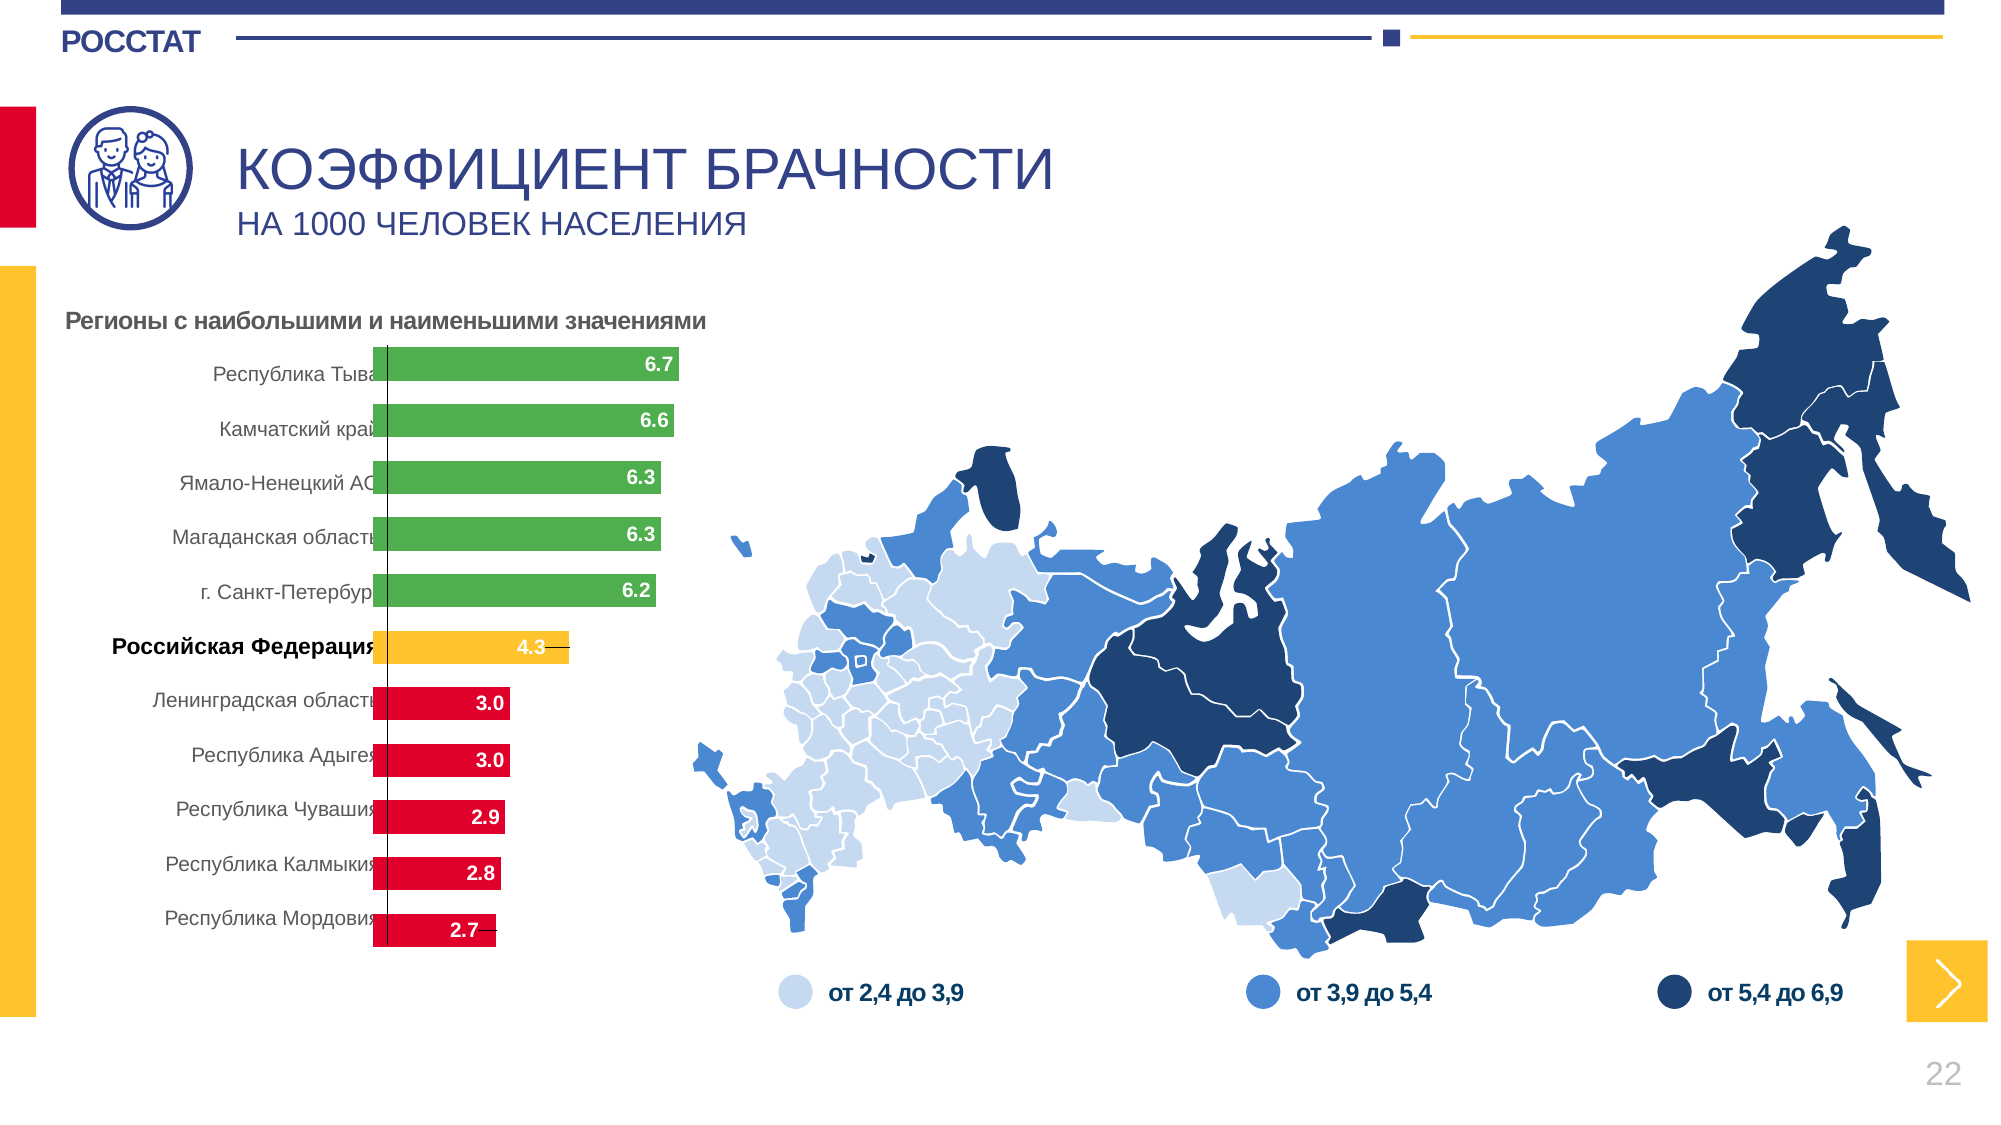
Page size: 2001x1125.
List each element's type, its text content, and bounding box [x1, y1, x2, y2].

text_box от 5,4 до 6,9 [1692, 969, 1859, 1014]
table_cell Ленинградская область [42, 673, 365, 727]
text_box от 2,4 до 3,9 [813, 969, 980, 1014]
slide_number 22 [1527, 1042, 1978, 1103]
table_cell Камчатский край [42, 401, 365, 455]
table_cell Российская Федерация [42, 618, 365, 673]
table_cell Республика Адыгея [42, 727, 365, 782]
list КОЭФФИЦИЕНТ БРАЧНОСТИ НА 1000 ЧЕЛОВЕК НАСЕЛЕНИЯ [221, 124, 1515, 266]
table_cell г. Санкт-Петербург [42, 564, 365, 618]
text_box от 3,9 до 5,4 [1281, 969, 1448, 1014]
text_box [1906, 940, 1988, 1023]
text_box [692, 225, 1971, 959]
table_cell Республика Чувашия [42, 782, 365, 836]
table_cell Республика Калмыкия [42, 836, 365, 890]
text_box [1245, 973, 1281, 1010]
text_box [1656, 973, 1692, 1010]
text_box [777, 973, 813, 1010]
table_cell Магаданская область [42, 510, 365, 564]
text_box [236, 29, 1943, 116]
text_box Регионы с наибольшими и наименьшими значениями [50, 297, 692, 342]
table_cell Республика Мордовия [42, 890, 365, 945]
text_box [71, 109, 190, 228]
table_header Республика Тыва [42, 347, 365, 401]
table_cell Ямало-Ненецкий АО [42, 455, 365, 510]
chart [365, 322, 746, 972]
